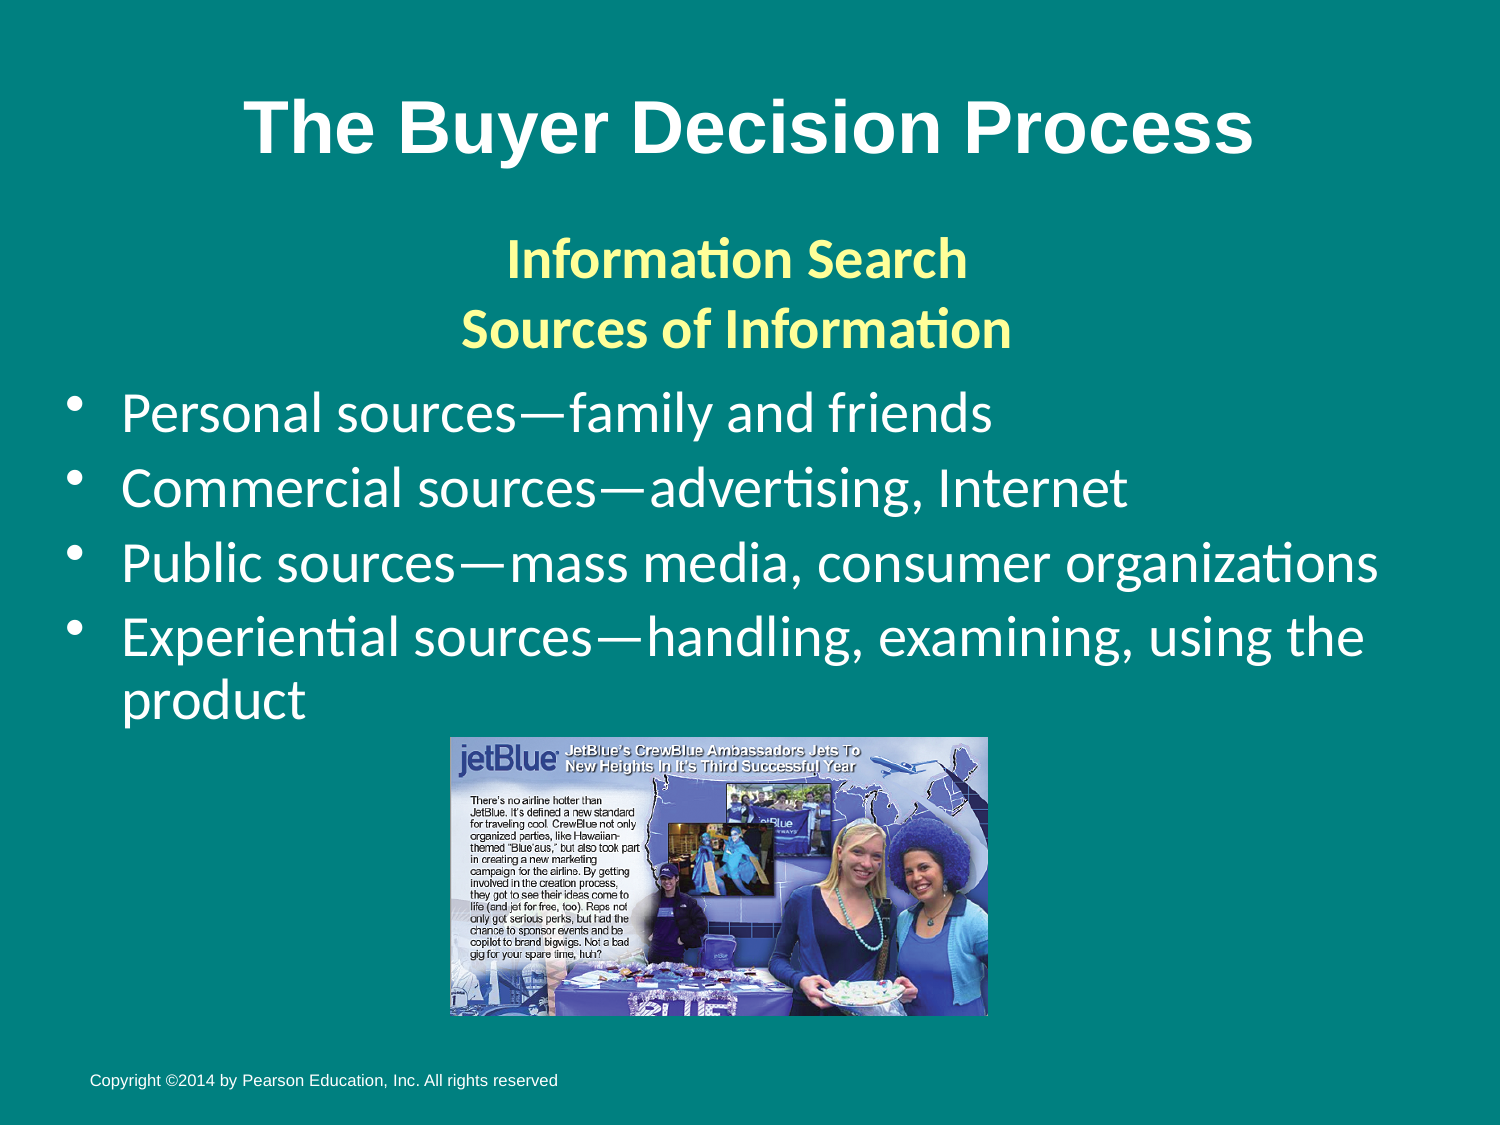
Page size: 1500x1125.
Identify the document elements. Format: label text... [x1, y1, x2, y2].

list Personal sources—family and friends Commercial sources—advertising, Internet Public sources—mass media, consumer organizations Experiential sources—handling, examining, using the product [49, 374, 1426, 1051]
picture [449, 737, 988, 1016]
text_box Copyright ©2014 by Pearson Education, Inc. All rights reserved [74, 1062, 825, 1098]
list Information Search Sources of Information [149, 212, 1326, 276]
title The Buyer Decision Process [112, 37, 1388, 226]
